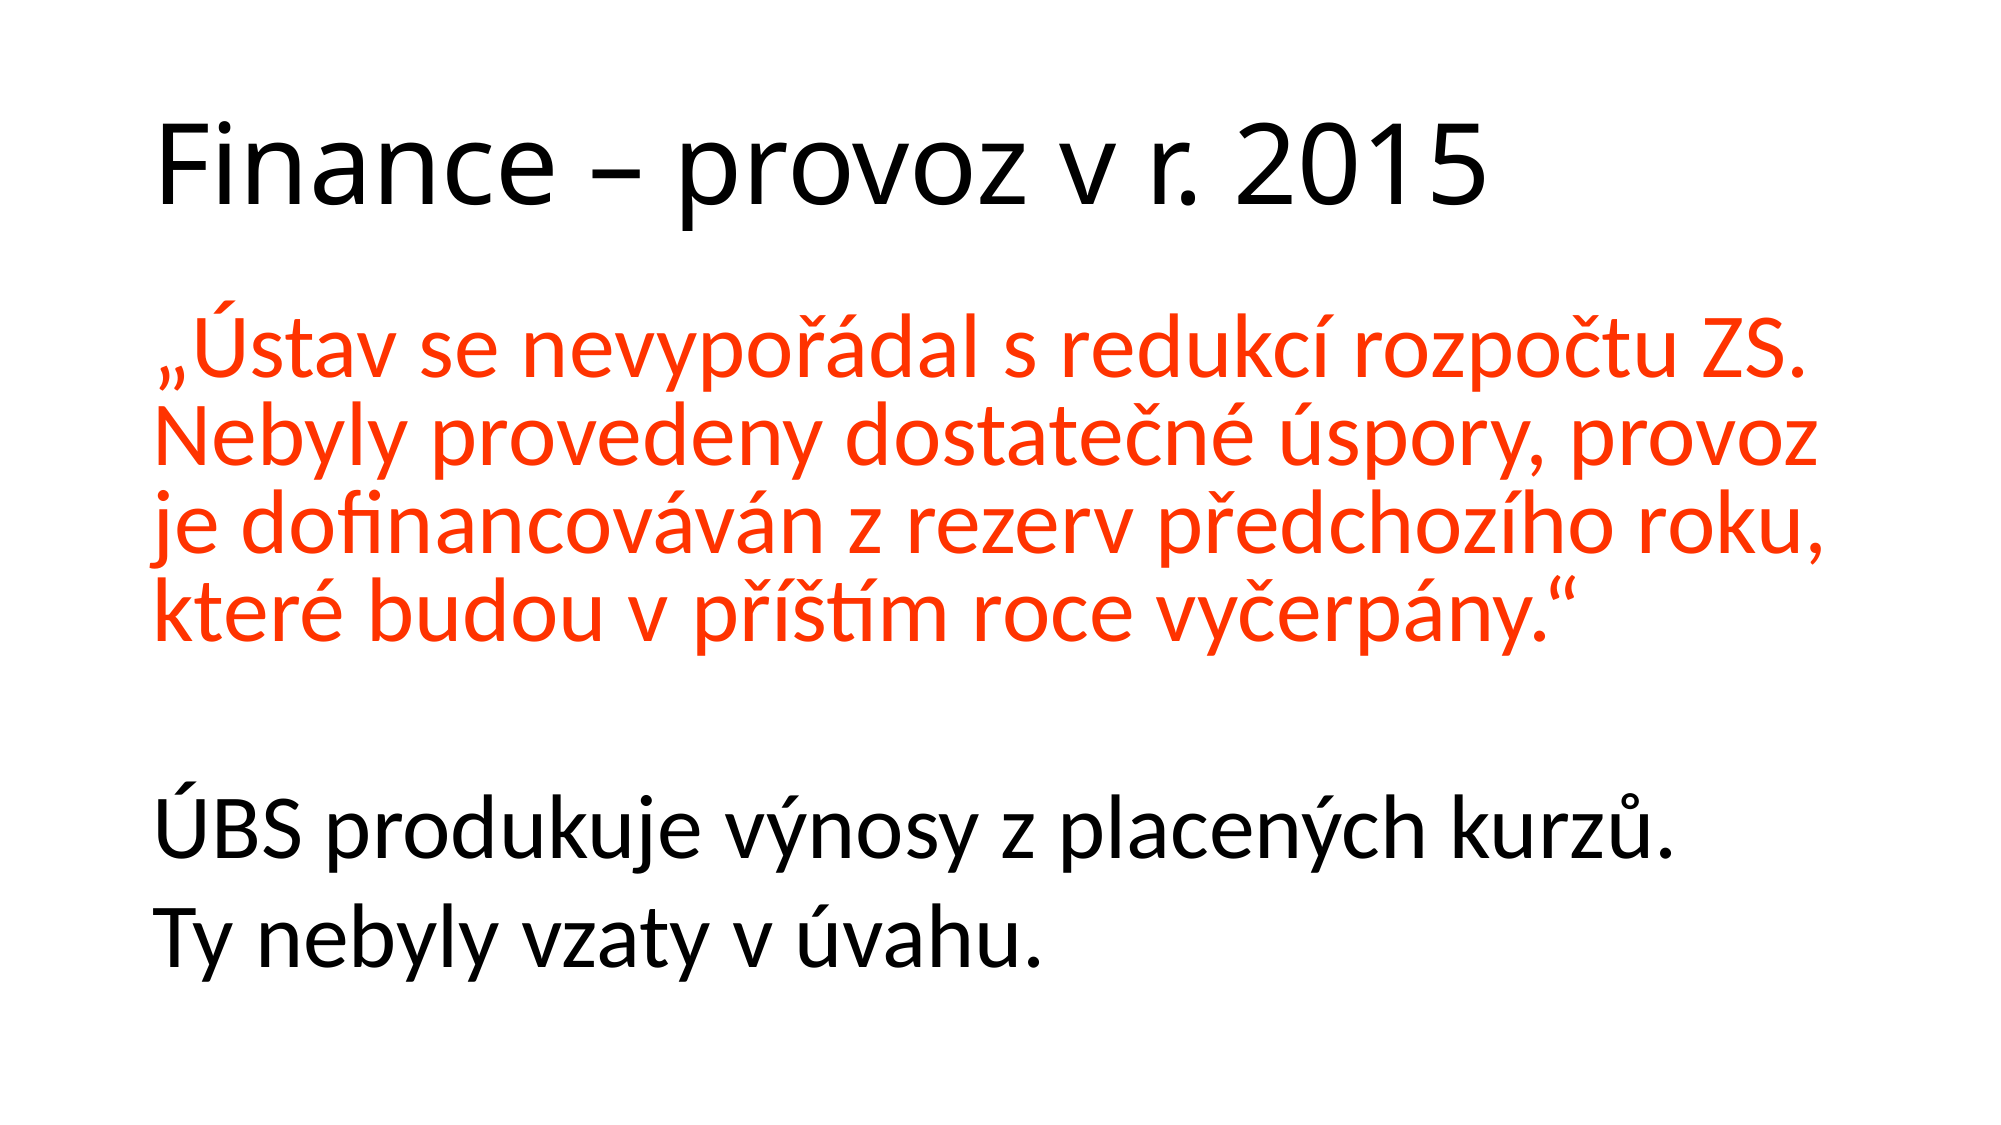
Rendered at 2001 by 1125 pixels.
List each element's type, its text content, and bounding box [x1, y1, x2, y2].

list „Ústav se nevypořádal s redukcí rozpočtu ZS. Nebyly provedeny dostatečné úspory, provoz je dofinancováván z rezerv předchozího roku, které budou v příštím roce vyčerpány.“ ÚBS produkuje výnosy z placených kurzů. Ty nebyly vzaty v úvahu. [137, 299, 1863, 1014]
title Finance – provoz v r. 2015 [137, 59, 1863, 278]
